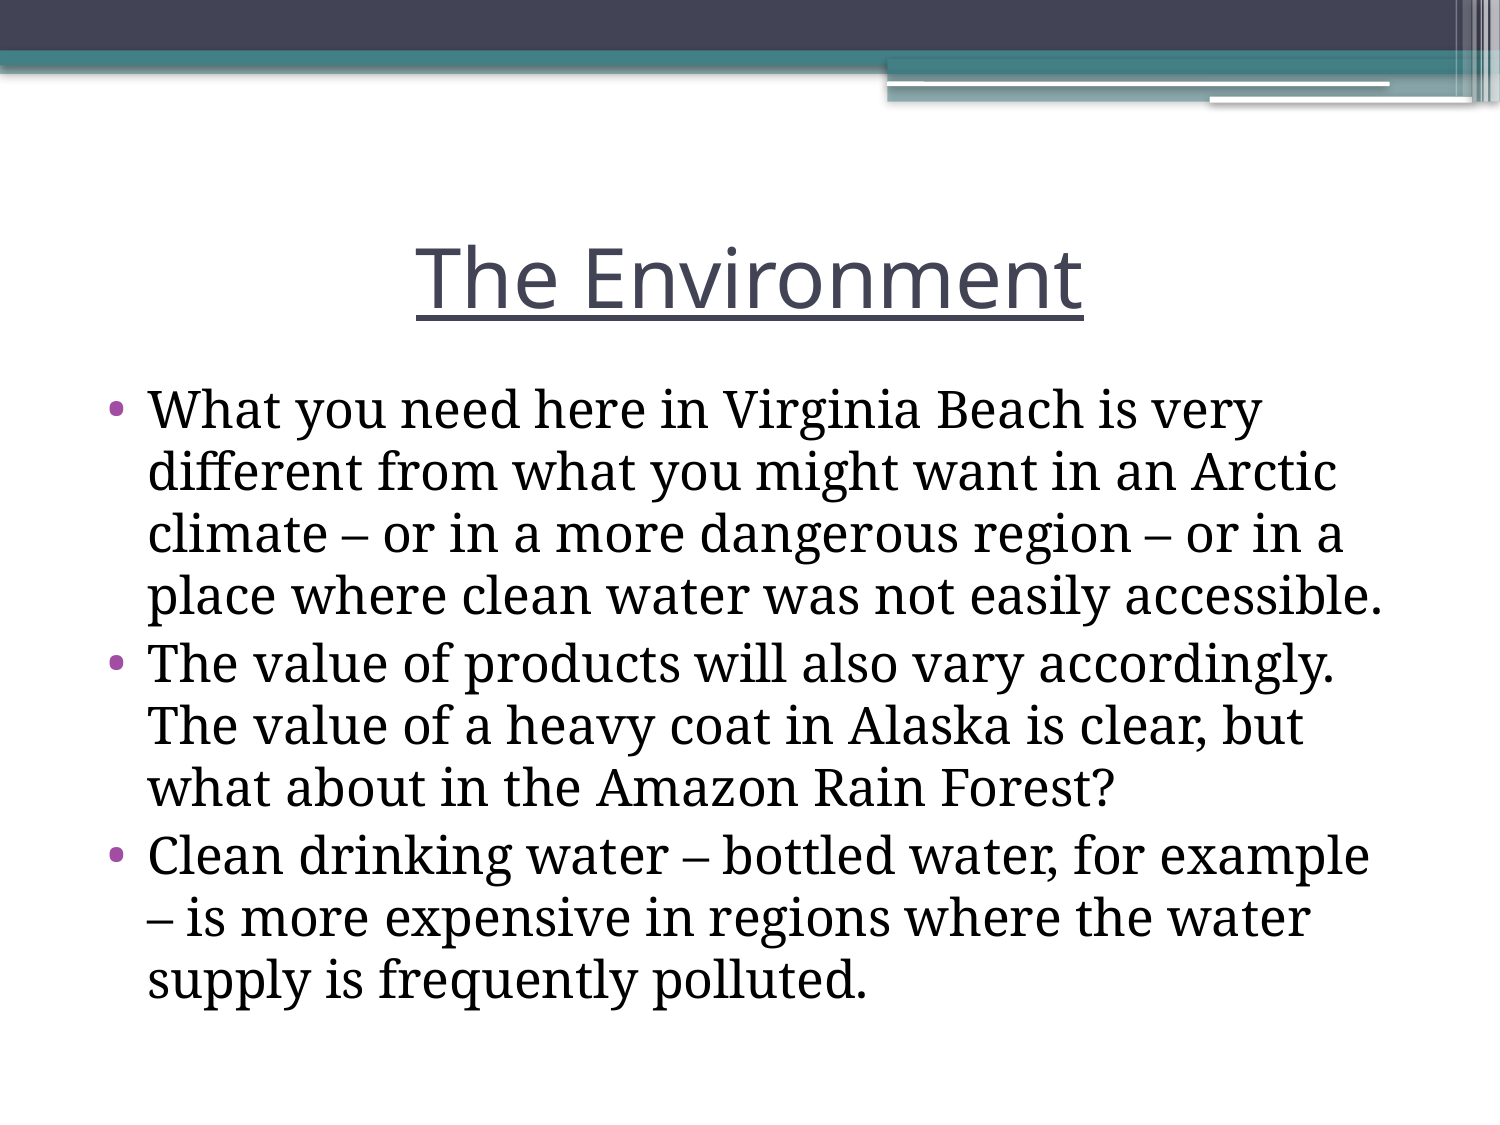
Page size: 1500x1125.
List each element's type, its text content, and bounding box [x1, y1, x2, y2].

title The Environment [75, 187, 1425, 363]
list What you need here in Virginia Beach is very different from what you might want in an Arctic climate – or in a more dangerous region – or in a place where clean water was not easily accessible. The value of products will also vary accordingly. The value of a heavy coat in Alaska is clear, but what about in the Amazon Rain Forest? Clean drinking water – bottled water, for example – is more expensive in regions where the water supply is frequently polluted. [75, 368, 1425, 1079]
